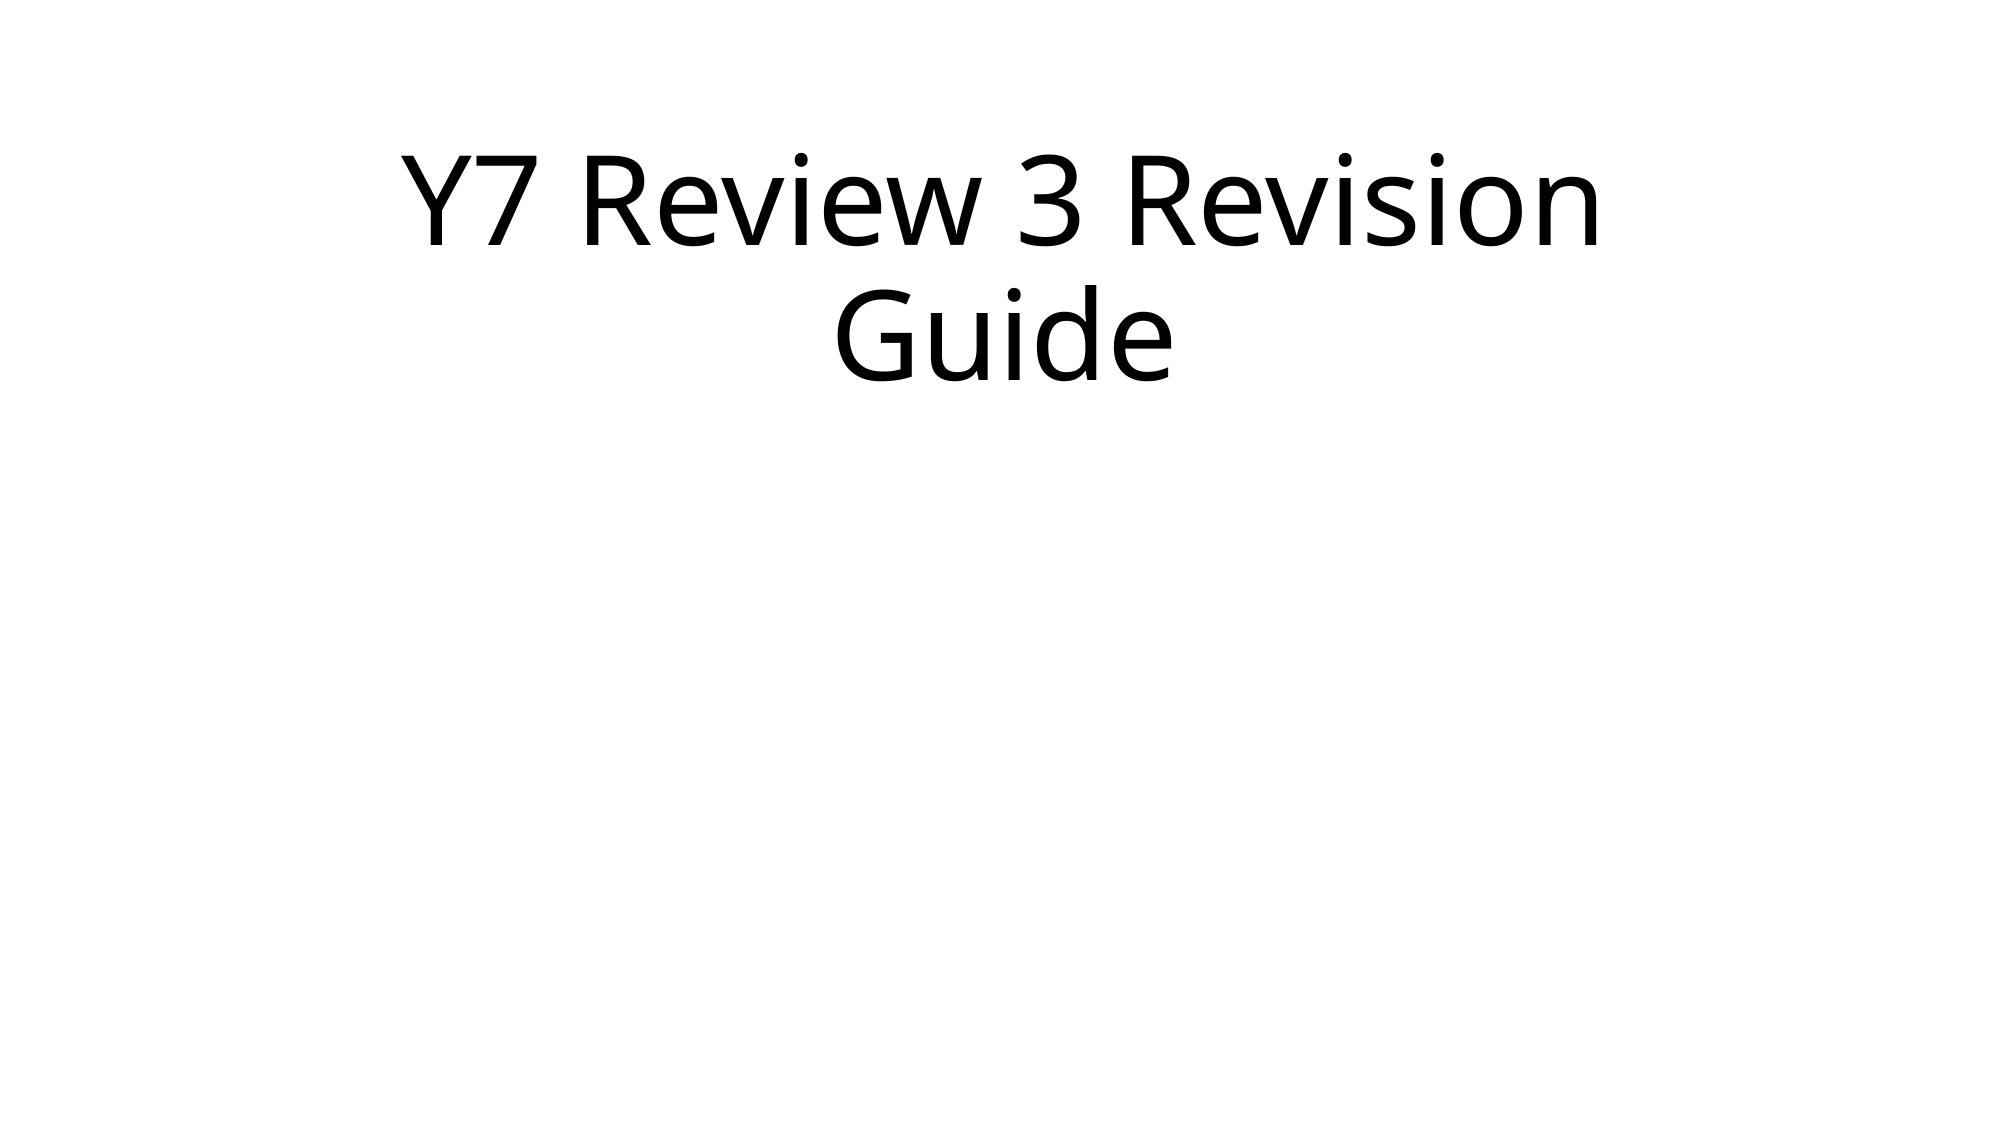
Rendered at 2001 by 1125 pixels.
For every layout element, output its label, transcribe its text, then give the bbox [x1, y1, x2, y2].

title Y7 Review 3 Revision Guide [254, 23, 1755, 416]
